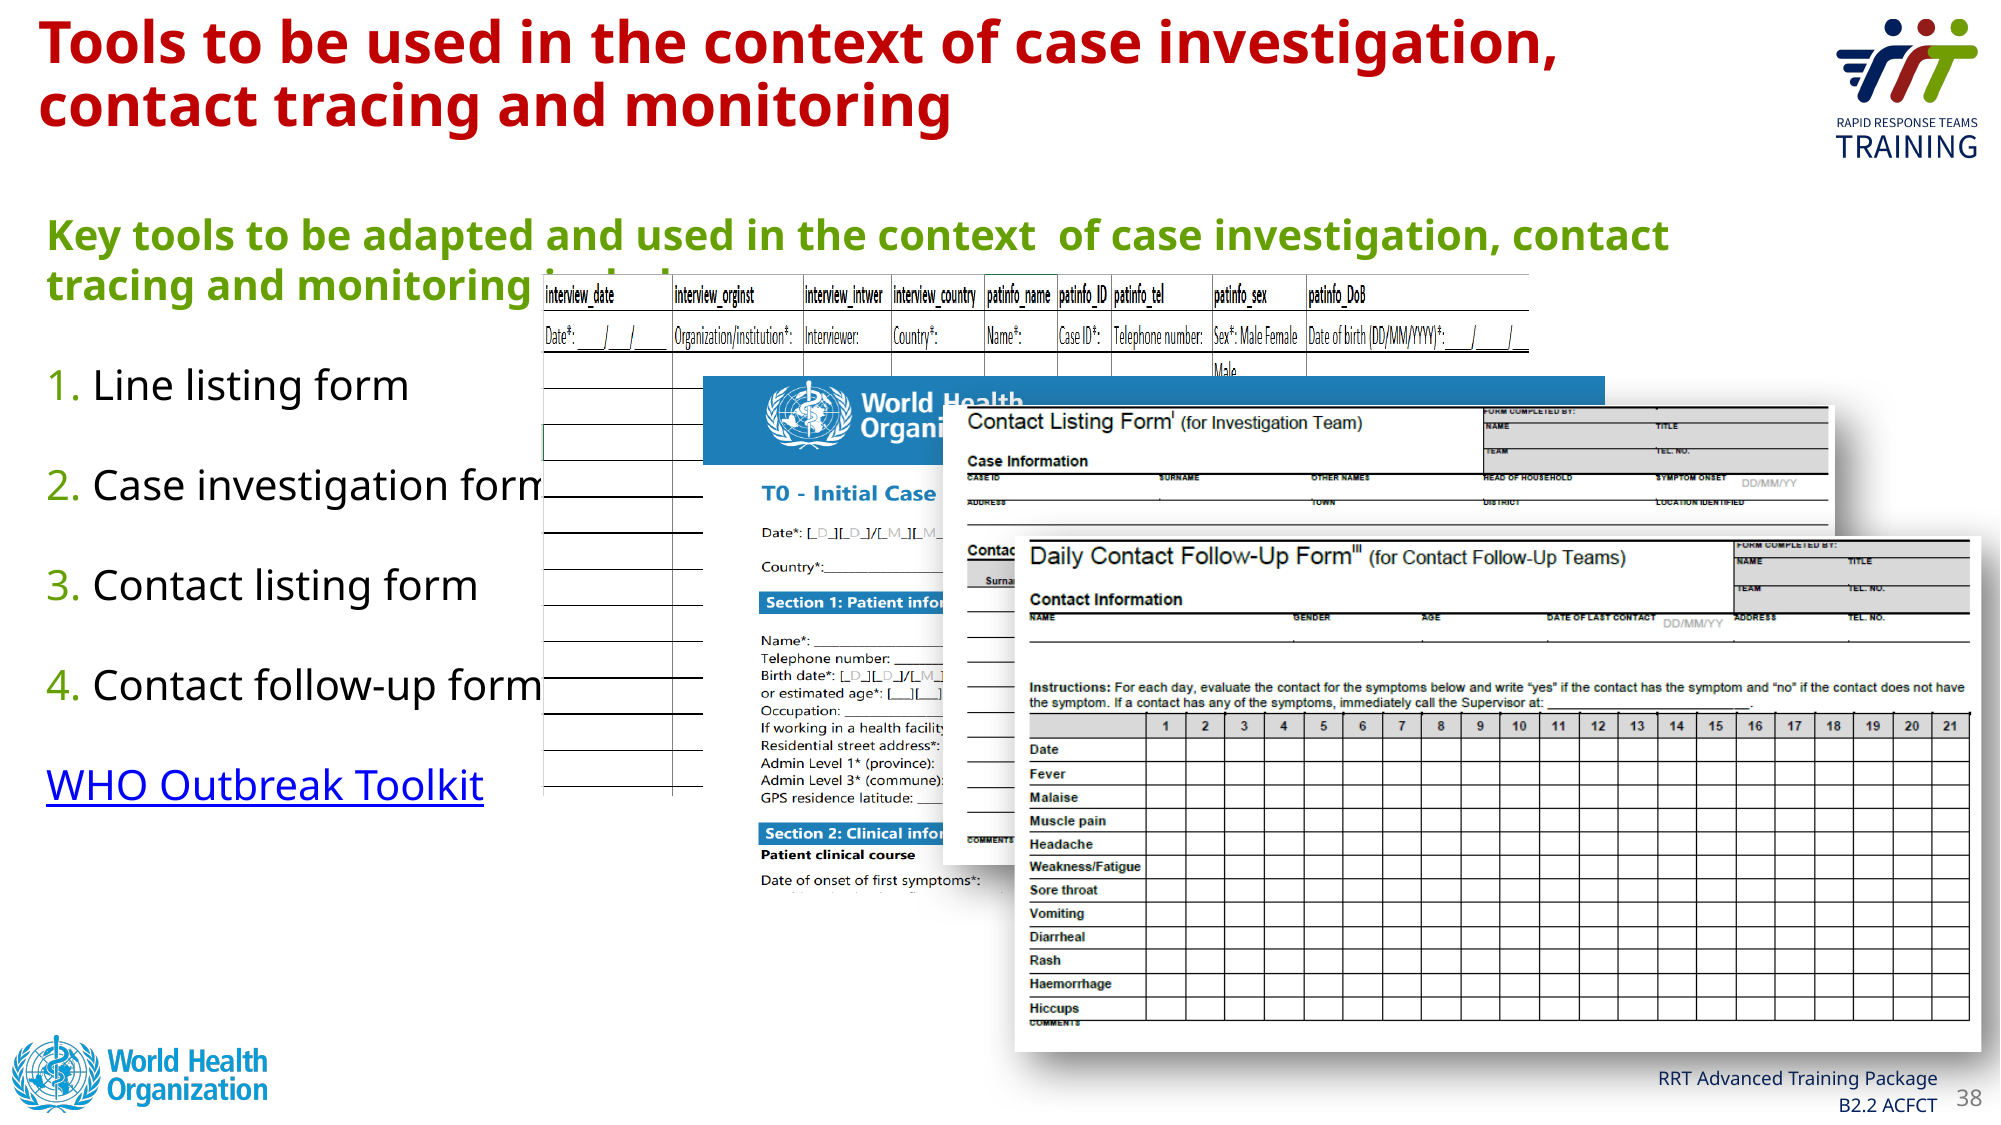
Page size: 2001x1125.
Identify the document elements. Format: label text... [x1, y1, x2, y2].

picture [12, 1035, 267, 1113]
text_box Key tools to be adapted and used in the context of case investigation, contact tracing and monitoring include: 1. Line listing form 2. Case investigation form 3. Contact listing form 4. Contact follow-up form WHO Outbreak Toolkit [38, 201, 1762, 874]
title Tools to be used in the context of case investigation, contact tracing and monitoring [30, 0, 1711, 170]
picture [12, 1083, 48, 1113]
picture [540, 274, 1982, 1053]
picture [58, 1050, 64, 1058]
picture [1835, 19, 1978, 167]
